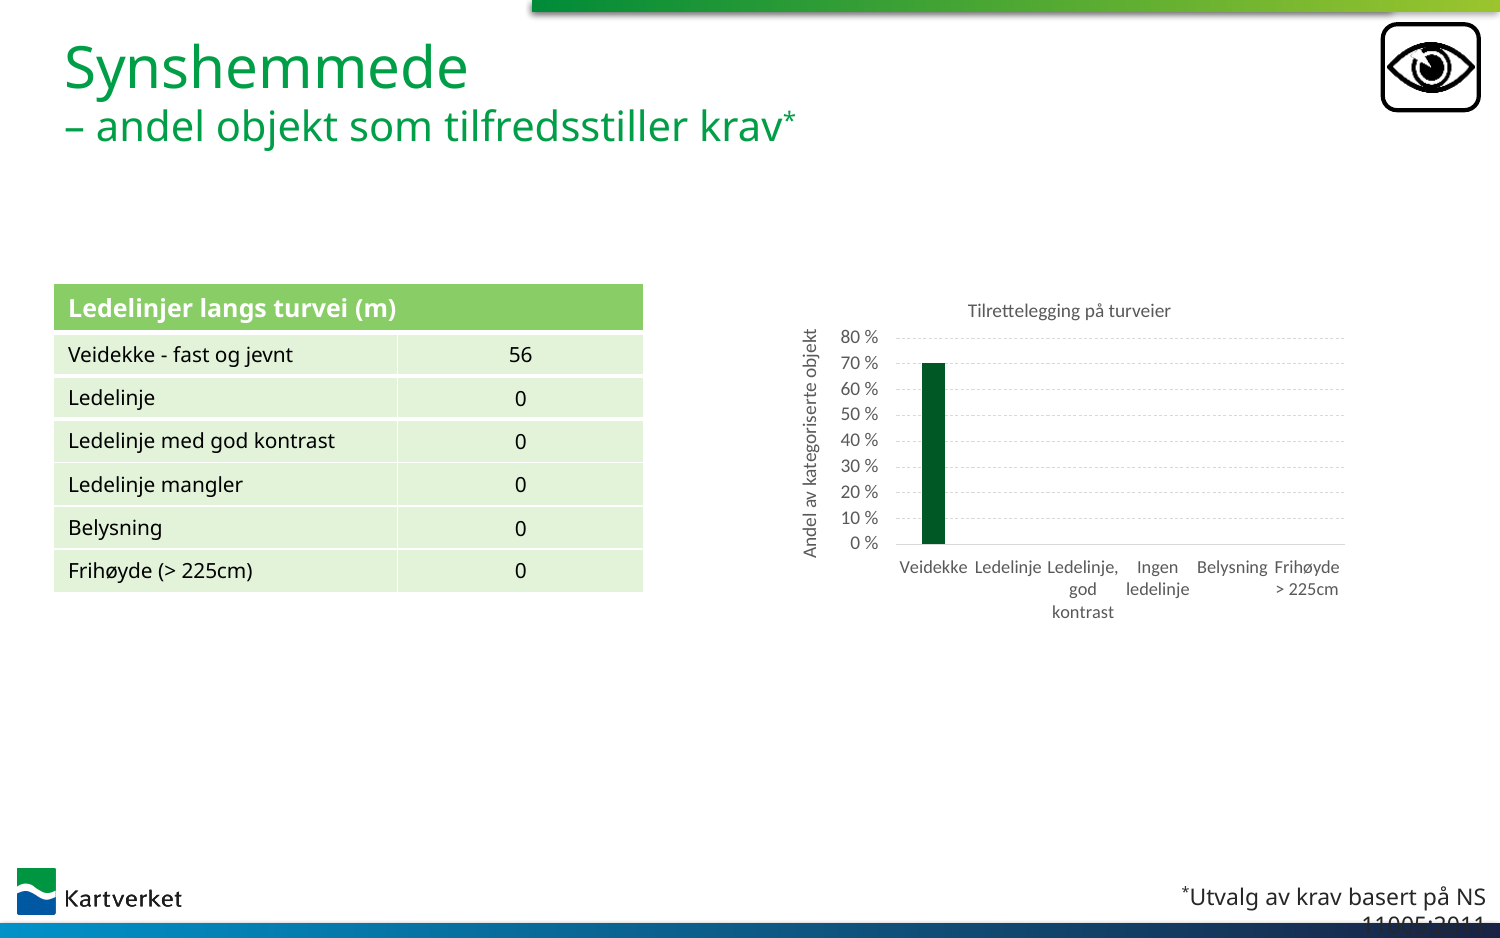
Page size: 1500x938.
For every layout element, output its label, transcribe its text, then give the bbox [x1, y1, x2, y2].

table_cell Belysning [54, 507, 397, 548]
table_cell Frihøyde (> 225cm) [54, 550, 397, 592]
table_header Ledelinjer langs turvei (m) [54, 284, 643, 330]
table_cell 0 [398, 507, 643, 548]
picture [791, 291, 1348, 630]
table_cell 0 [398, 550, 643, 592]
table_cell Ledelinje med god kontrast [54, 421, 397, 462]
table_cell Ledelinje mangler [54, 463, 397, 505]
table_cell 0 [398, 378, 643, 417]
table_cell Veidekke - fast og jevnt [54, 335, 397, 374]
text_box Synshemmede – andel objekt som tilfredsstiller krav* [49, 24, 1431, 158]
table_cell 0 [398, 421, 643, 462]
text_box *Utvalg av krav basert på NS 11005:2011 [1068, 873, 1500, 938]
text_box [1382, 24, 1480, 111]
table_cell 56 [398, 335, 643, 374]
table_cell 0 [398, 463, 643, 505]
table_cell Ledelinje [54, 378, 397, 417]
